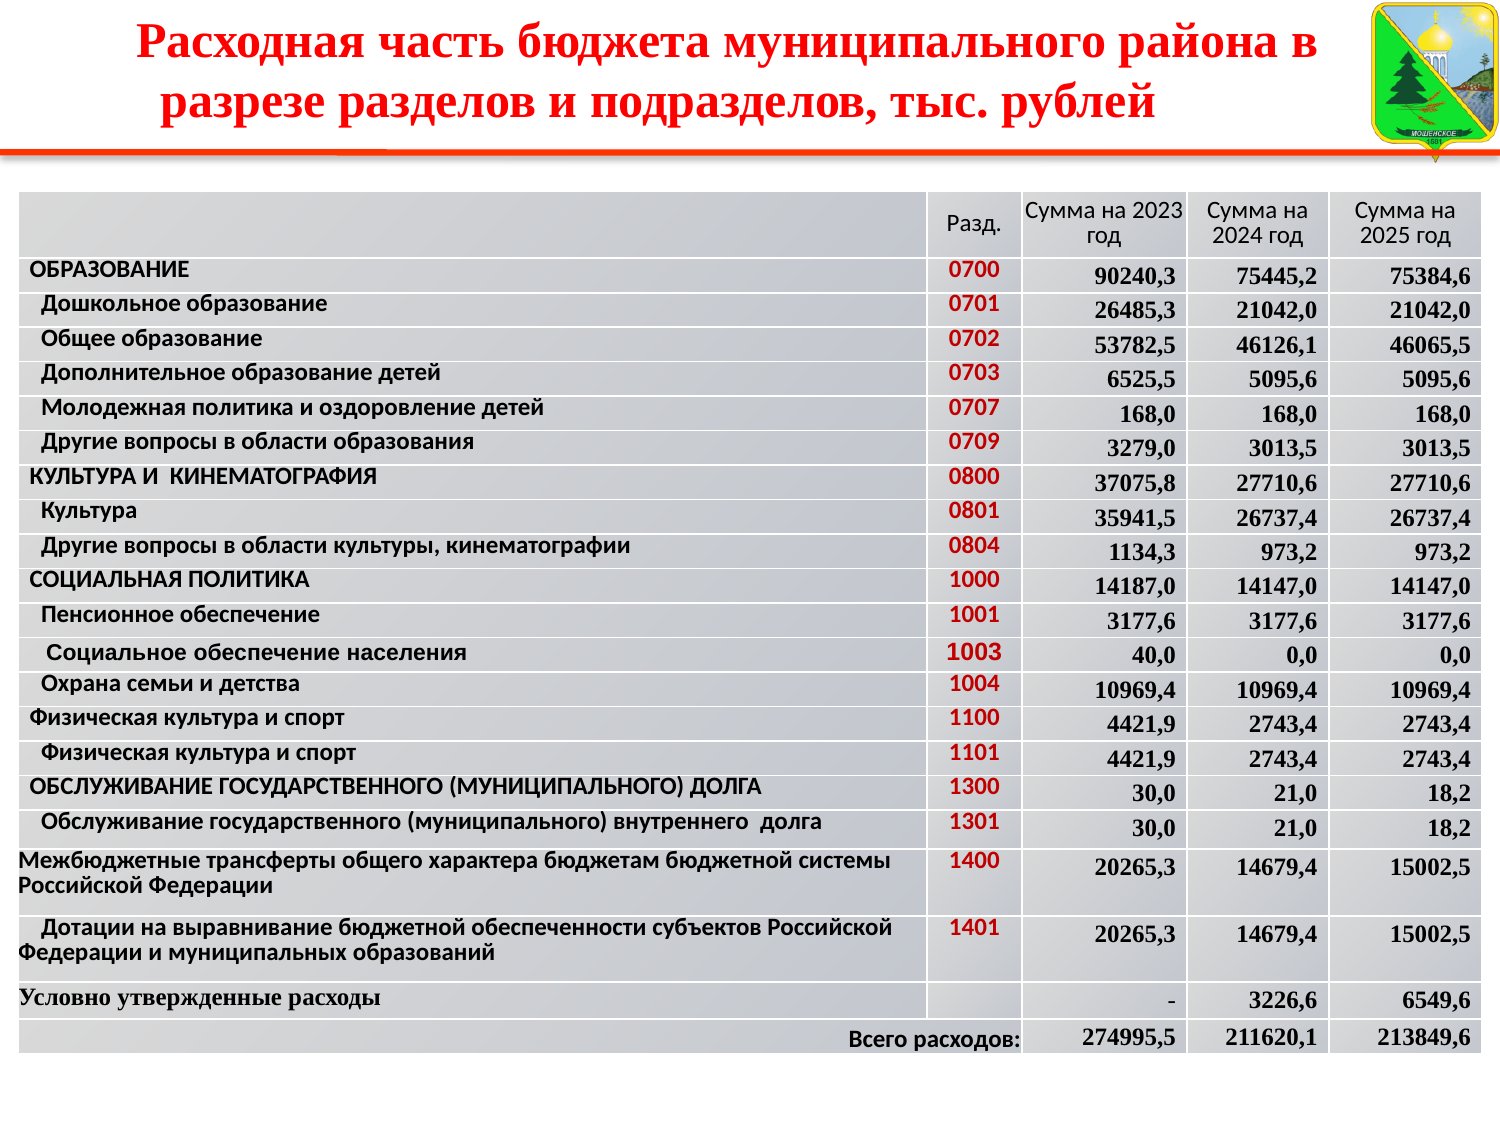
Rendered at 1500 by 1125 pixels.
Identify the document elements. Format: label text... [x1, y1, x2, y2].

table_cell Межбюджетные трансферты общего характера бюджетам бюджетной системы Российской Федерации [19, 850, 926, 915]
table_cell 2743,4 [1188, 707, 1328, 740]
table_cell 18,2 [1330, 776, 1481, 809]
table_cell 1134,3 [1023, 535, 1186, 568]
table_cell 1101 [928, 742, 1021, 775]
table_cell 6525,5 [1023, 362, 1186, 395]
table_header Сумма на 2024 год [1188, 192, 1328, 257]
table_cell 3013,5 [1188, 431, 1328, 464]
table_cell Физическая культура и спорт [19, 707, 926, 740]
table_cell 20265,3 [1023, 917, 1186, 981]
table_cell 15002,5 [1330, 917, 1481, 981]
text_box Расходная часть бюджета муниципального района в разрезе разделов и подразделов, тыс. рублей [0, 0, 1367, 135]
table_cell ОБРАЗОВАНИЕ [19, 259, 926, 292]
table_cell 75445,2 [1188, 259, 1328, 292]
table_cell 1400 [928, 850, 1021, 915]
table_cell Культура [19, 500, 926, 533]
table_cell Другие вопросы в области культуры, кинематографии [19, 535, 926, 568]
table_cell 14147,0 [1330, 569, 1481, 602]
table_cell Физическая культура и спорт [19, 742, 926, 775]
table_cell Пенсионное обеспечение [19, 604, 926, 637]
table_cell 0804 [928, 535, 1021, 568]
table_cell Другие вопросы в области образования [19, 431, 926, 464]
table_cell 168,0 [1188, 397, 1328, 430]
table_cell 1401 [928, 917, 1021, 981]
table_cell 75384,6 [1330, 259, 1481, 292]
table_header Сумма на 2023 год [1023, 192, 1186, 257]
table_cell 2743,4 [1330, 707, 1481, 740]
table_cell 14187,0 [1023, 569, 1186, 602]
table_cell Условно утвержденные расходы [19, 983, 926, 1018]
table_cell 21042,0 [1330, 294, 1481, 326]
table_cell 10969,4 [1330, 673, 1481, 706]
table_cell 30,0 [1023, 811, 1186, 848]
table_cell Дотации на выравнивание бюджетной обеспеченности субъектов Российской Федерации и муниципальных образований [19, 917, 926, 981]
table_cell 90240,3 [1023, 259, 1186, 292]
table_cell 27710,6 [1188, 466, 1328, 499]
table_cell 18,2 [1330, 811, 1481, 848]
picture [1369, 153, 1500, 165]
table_cell 168,0 [1023, 397, 1186, 430]
table_cell 0702 [928, 328, 1021, 361]
table_cell 3279,0 [1023, 431, 1186, 464]
table_cell 27710,6 [1330, 466, 1481, 499]
table_cell 10969,4 [1023, 673, 1186, 706]
table_cell 0703 [928, 362, 1021, 395]
table_cell 15002,5 [1330, 850, 1481, 915]
table_cell 0,0 [1188, 638, 1328, 671]
table_cell ОБСЛУЖИВАНИЕ ГОСУДАРСТВЕННОГО (МУНИЦИПАЛЬНОГО) ДОЛГА [19, 776, 926, 809]
table_cell Охрана семьи и детства [19, 673, 926, 706]
table_cell 4421,9 [1023, 742, 1186, 775]
table_cell 168,0 [1330, 397, 1481, 430]
table_cell 37075,8 [1023, 466, 1186, 499]
table_cell 973,2 [1330, 535, 1481, 568]
table_cell - [1023, 983, 1186, 1018]
table_cell Молодежная политика и оздоровление детей [19, 397, 926, 430]
table_cell 5095,6 [1330, 362, 1481, 395]
table_cell 0701 [928, 294, 1021, 326]
table_cell Всего расходов: [19, 1020, 1021, 1053]
table_cell 21,0 [1188, 811, 1328, 848]
table_cell 1001 [928, 604, 1021, 637]
table_cell 3226,6 [1188, 983, 1328, 1018]
table_cell 0800 [928, 466, 1021, 499]
table_cell 1004 [928, 673, 1021, 706]
table_cell 46065,5 [1330, 328, 1481, 361]
table_cell 10969,4 [1188, 673, 1328, 706]
table_cell 0801 [928, 500, 1021, 533]
table_cell 973,2 [1188, 535, 1328, 568]
table_cell 0707 [928, 397, 1021, 430]
table_cell СОЦИАЛЬНАЯ ПОЛИТИКА [19, 569, 926, 602]
table_cell 20265,3 [1023, 850, 1186, 915]
table_cell 46126,1 [1188, 328, 1328, 361]
table_header Разд. [928, 192, 1021, 257]
table_cell 14679,4 [1188, 917, 1328, 981]
table_cell 53782,5 [1023, 328, 1186, 361]
table_cell 1301 [928, 811, 1021, 848]
table_cell 3177,6 [1023, 604, 1186, 637]
table_cell 21042,0 [1188, 294, 1328, 326]
table_cell 0709 [928, 431, 1021, 464]
table_cell 35941,5 [1023, 500, 1186, 533]
table_cell Социальное обеспечение населения [19, 638, 926, 671]
table_cell 2743,4 [1330, 742, 1481, 775]
table_cell 3177,6 [1188, 604, 1328, 637]
table_cell 14679,4 [1188, 850, 1328, 915]
table_cell 274995,5 [1023, 1020, 1186, 1053]
table_cell 3177,6 [1330, 604, 1481, 637]
picture [1369, 0, 1500, 152]
table_cell 213849,6 [1330, 1020, 1481, 1053]
table_cell 21,0 [1188, 776, 1328, 809]
table_cell 2743,4 [1188, 742, 1328, 775]
table_cell 1003 [928, 638, 1021, 671]
table_cell 14147,0 [1188, 569, 1328, 602]
table_cell 0,0 [1330, 638, 1481, 671]
table_cell 26485,3 [1023, 294, 1186, 326]
table_cell [928, 983, 1021, 1018]
table_cell Дополнительное образование детей [19, 362, 926, 395]
table_cell 1300 [928, 776, 1021, 809]
table_cell 211620,1 [1188, 1020, 1328, 1053]
table_cell Общее образование [19, 328, 926, 361]
table_cell Дошкольное образование [19, 294, 926, 326]
table_cell 3013,5 [1330, 431, 1481, 464]
table_cell 40,0 [1023, 638, 1186, 671]
table_cell 30,0 [1023, 776, 1186, 809]
table_cell 5095,6 [1188, 362, 1328, 395]
table_cell 4421,9 [1023, 707, 1186, 740]
table_cell Обслуживание государственного (муниципального) внутреннего долга [19, 811, 926, 848]
table_cell КУЛЬТУРА И КИНЕМАТОГРАФИЯ [19, 466, 926, 499]
table_cell 26737,4 [1188, 500, 1328, 533]
table_cell 26737,4 [1330, 500, 1481, 533]
table_cell 6549,6 [1330, 983, 1481, 1018]
table_cell 1100 [928, 707, 1021, 740]
table_cell 1000 [928, 569, 1021, 602]
table_cell 0700 [928, 259, 1021, 292]
table_header [19, 192, 926, 257]
table_header Сумма на 2025 год [1330, 192, 1481, 257]
